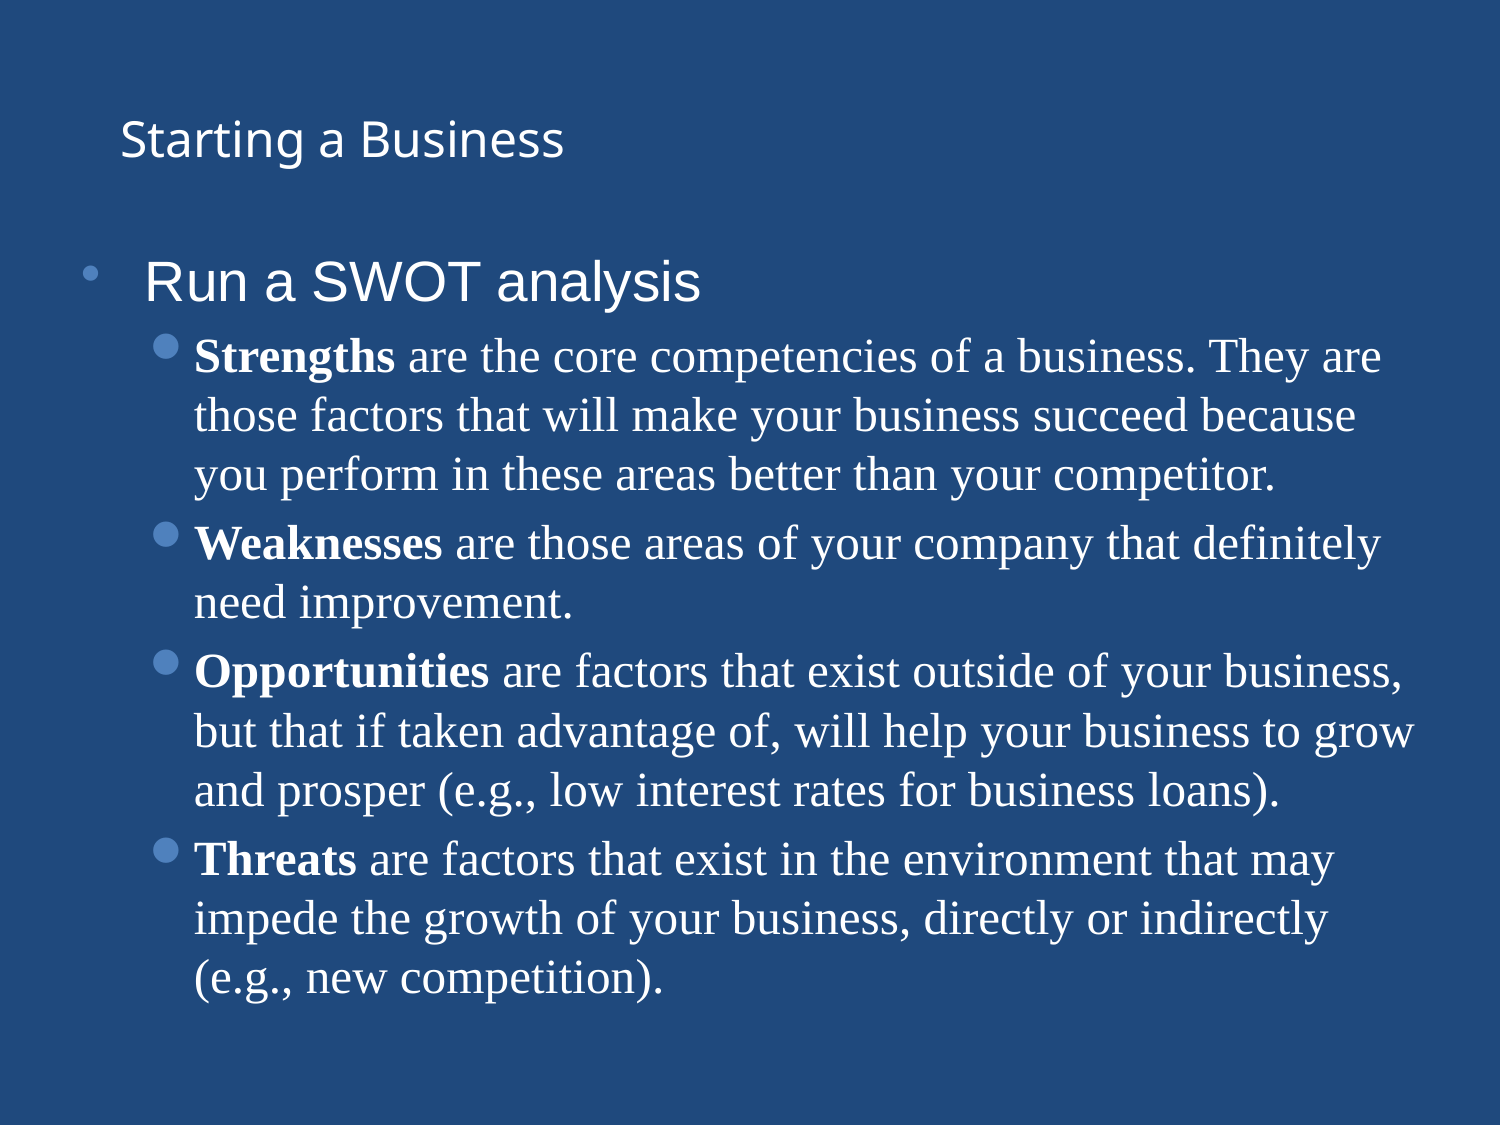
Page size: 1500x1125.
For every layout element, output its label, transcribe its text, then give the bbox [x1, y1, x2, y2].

title Starting a Business [112, 99, 1388, 175]
list Run a SWOT analysis Strengths are the core competencies of a business. They are those factors that will make your business succeed because you perform in these areas better than your competitor. Weaknesses are those areas of your company that definitely need improvement. Opportunities are factors that exist outside of your business, but that if taken advantage of, will help your business to grow and prosper (e.g., low interest rates for business loans). Threats are factors that exist in the environment that may impede the growth of your business, directly or indirectly (e.g., new competition). [62, 237, 1450, 1025]
